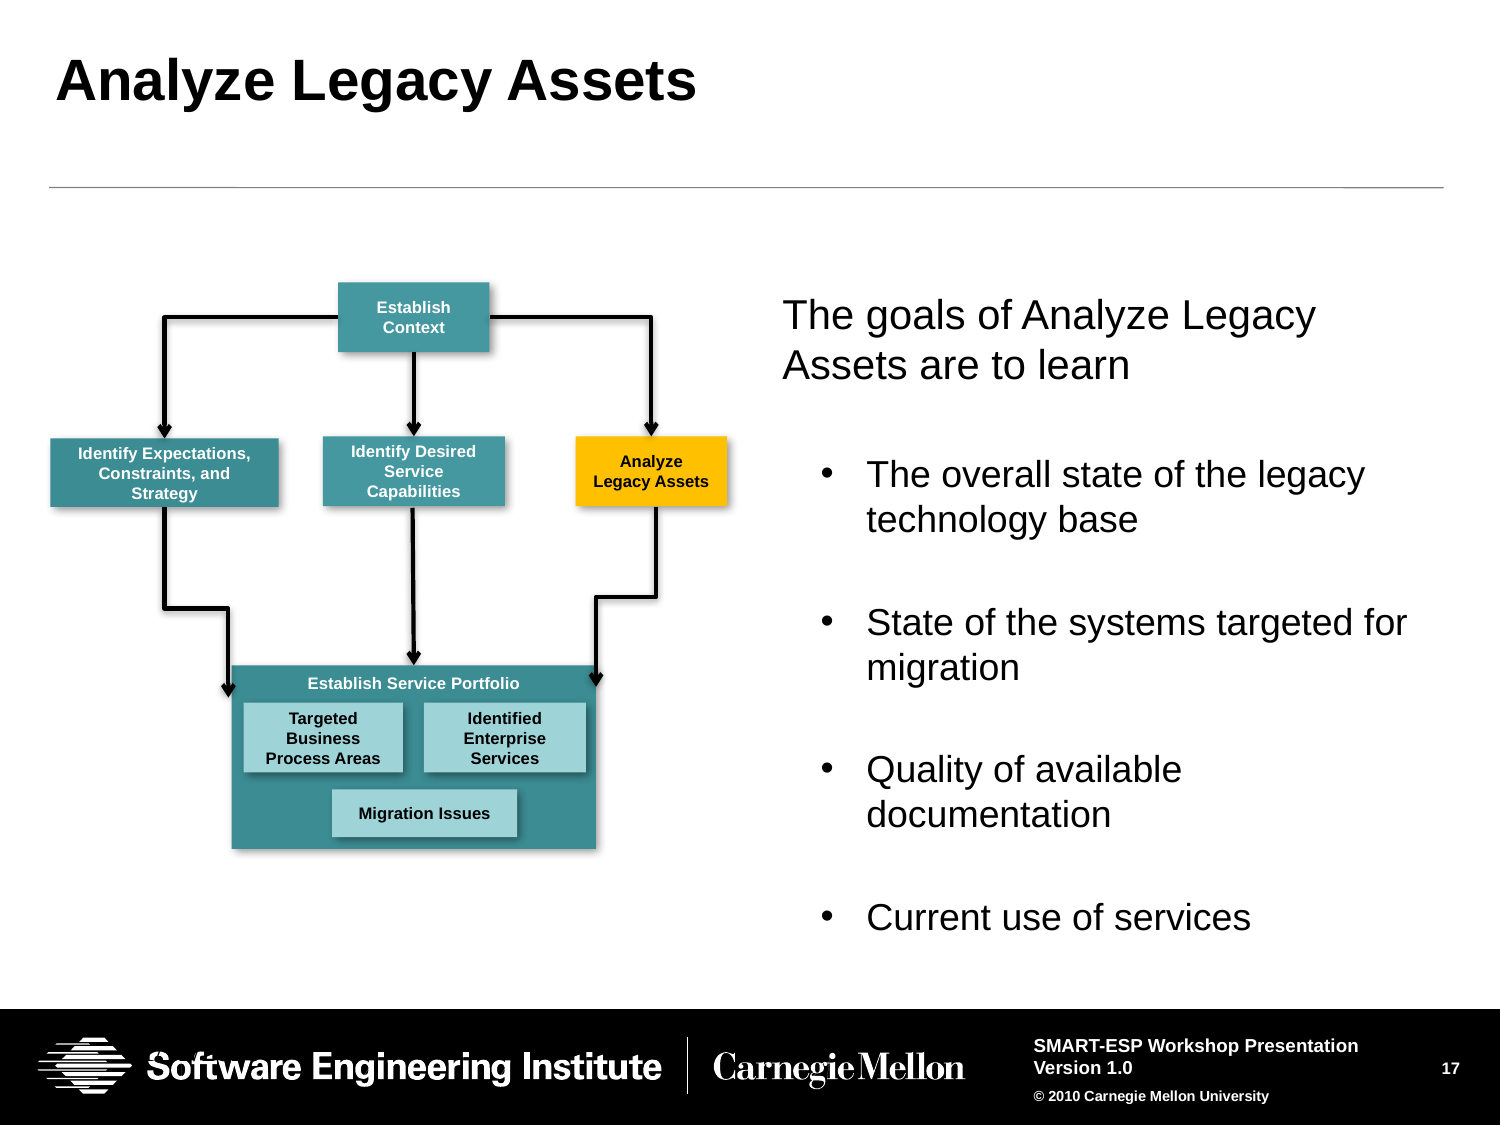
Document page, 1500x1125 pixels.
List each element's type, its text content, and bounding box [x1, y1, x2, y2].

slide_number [112, 1024, 426, 1101]
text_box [50, 282, 728, 849]
list The goals of Analyze Legacy Assets are to learn The overall state of the legacy technology base State of the systems targeted for migration Quality of available documentation Current use of services [782, 287, 1421, 939]
title Analyze Legacy Assets [55, 49, 1451, 114]
